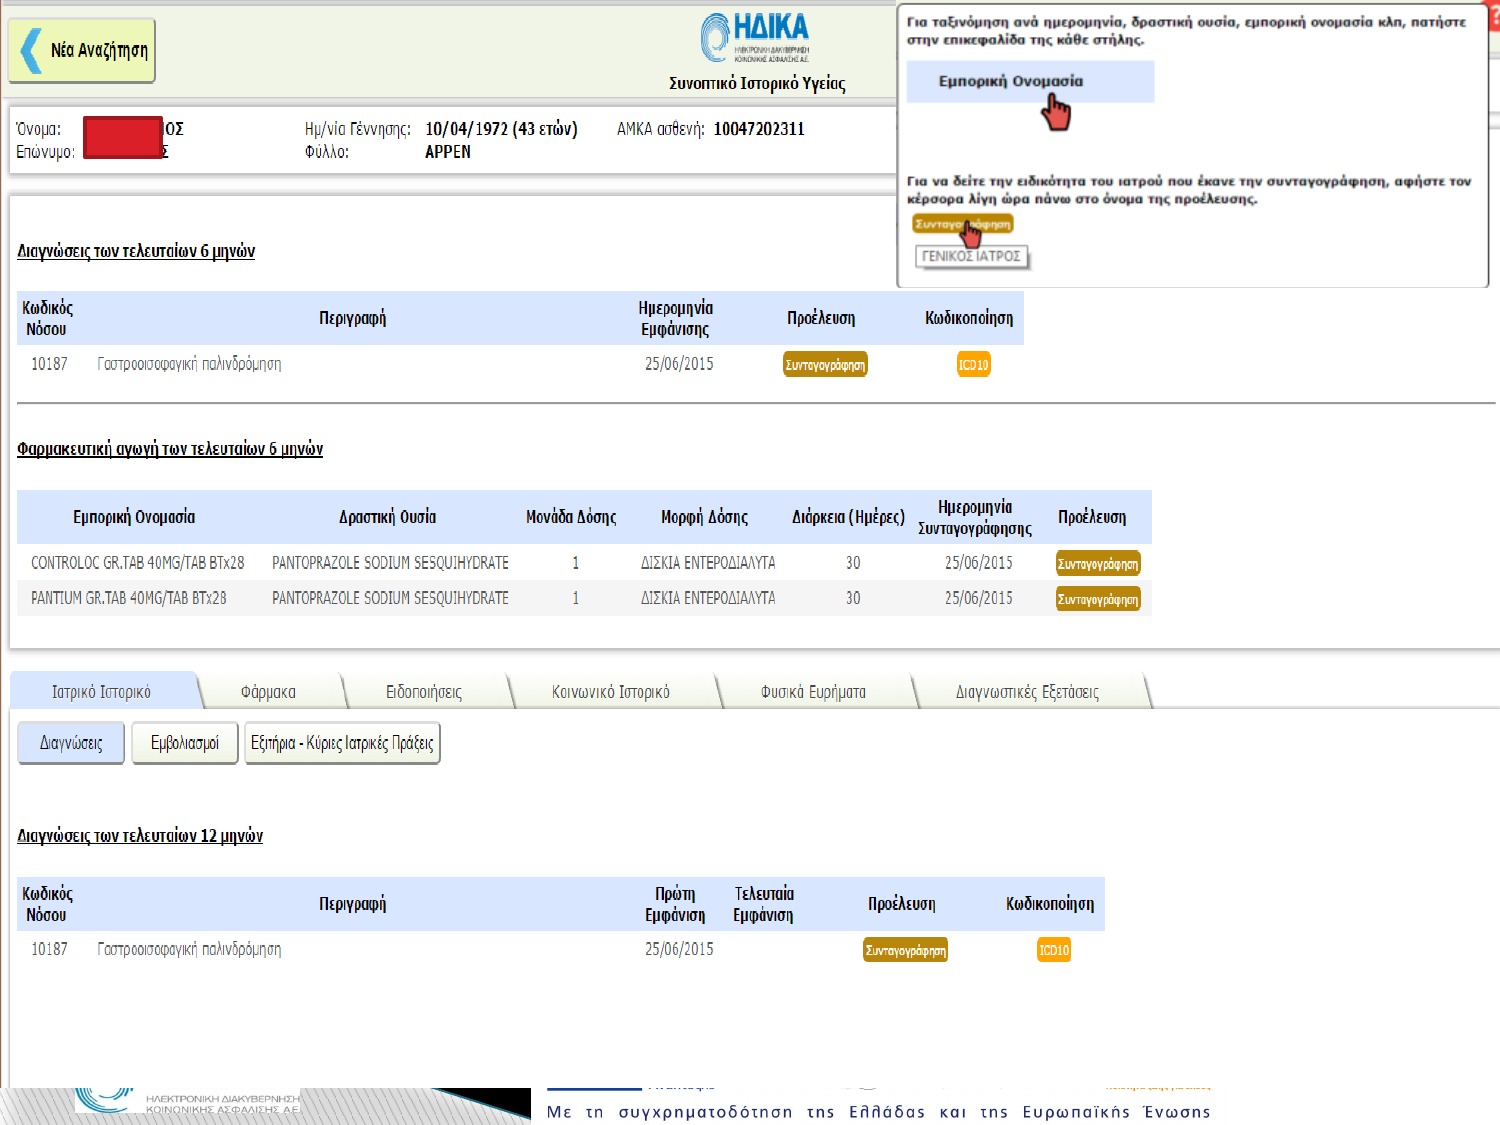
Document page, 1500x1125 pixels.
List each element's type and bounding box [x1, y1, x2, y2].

picture [531, 1088, 1225, 1125]
text_box [0, 0, 1500, 1088]
picture [75, 1088, 300, 1113]
picture [895, 0, 1500, 288]
